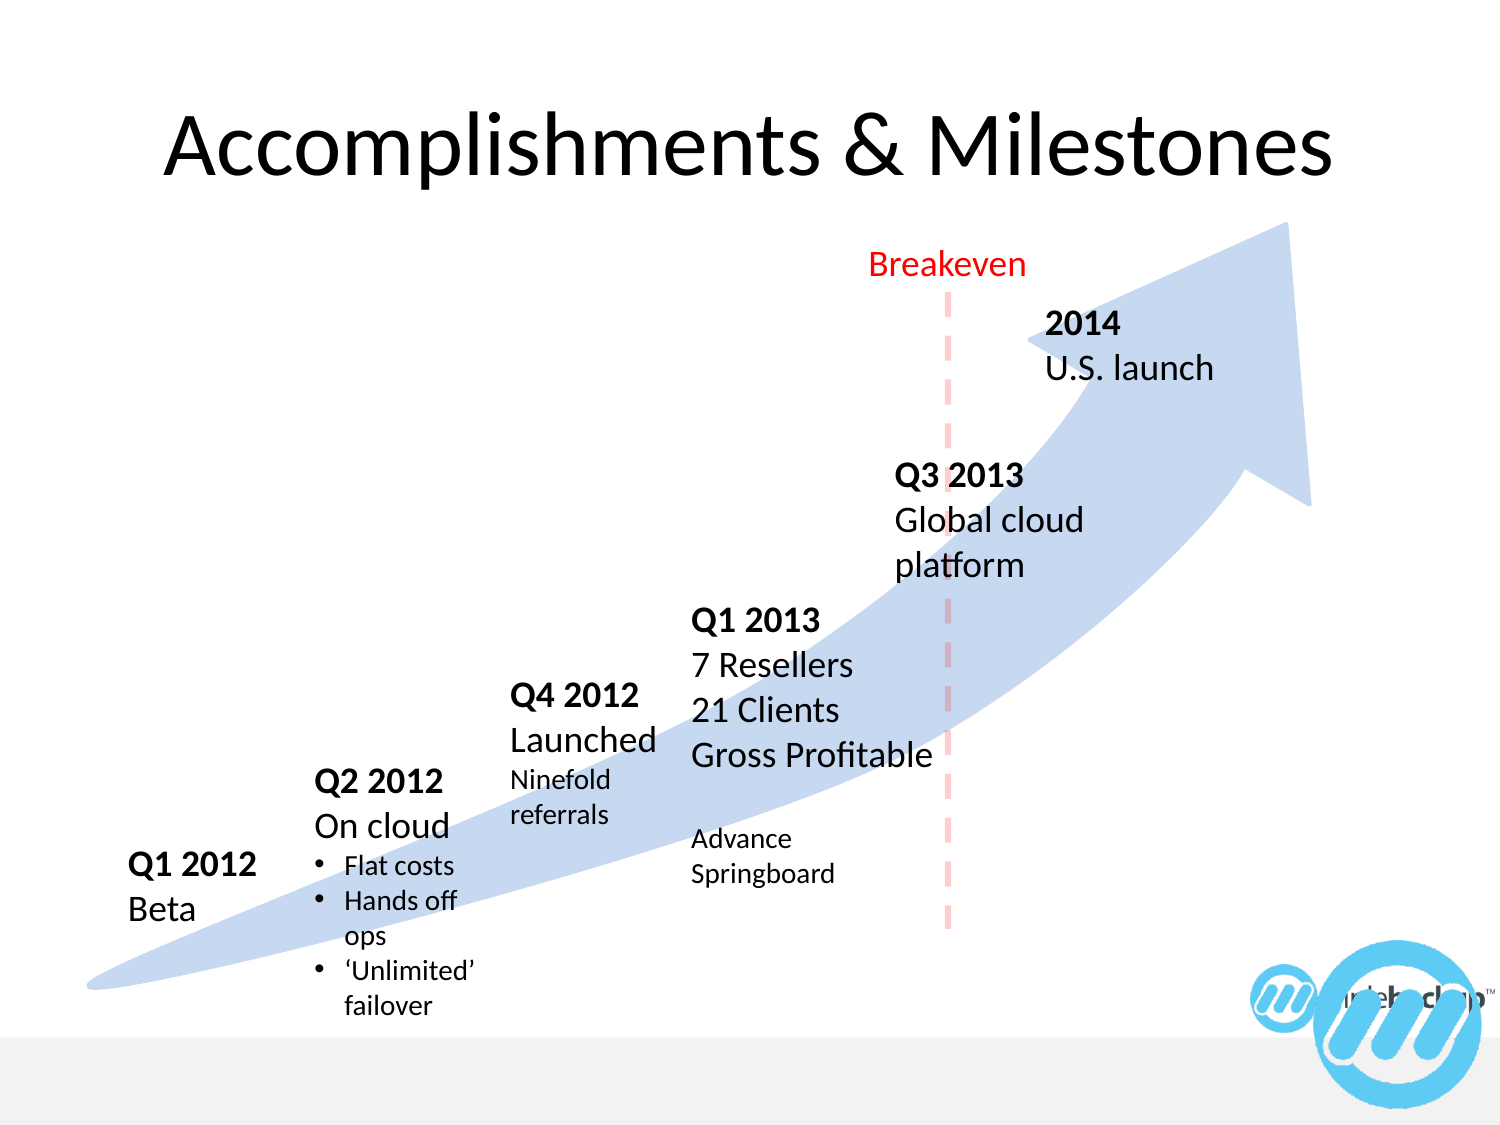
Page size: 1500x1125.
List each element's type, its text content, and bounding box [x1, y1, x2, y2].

title Accomplishments & Milestones [75, 45, 1425, 233]
text_box Q2 2012 On cloud Flat costs Hands off ops ‘Unlimited’ failover [299, 996, 514, 1029]
picture [1250, 940, 1495, 1109]
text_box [88, 207, 1391, 988]
